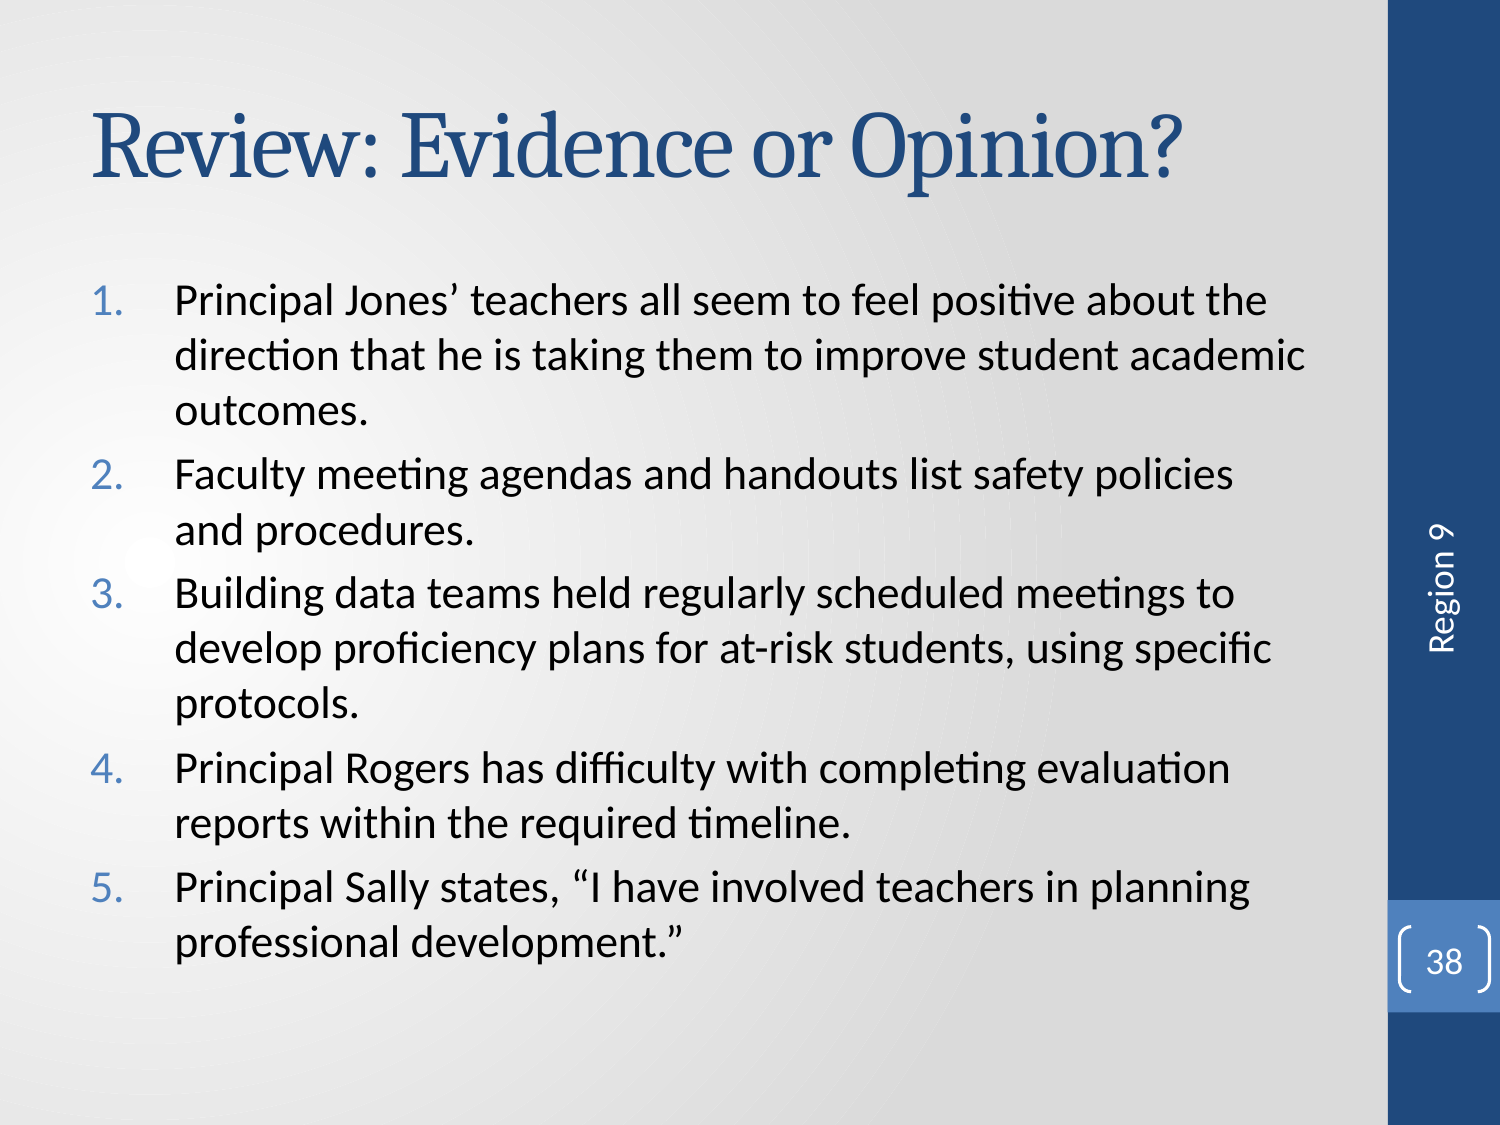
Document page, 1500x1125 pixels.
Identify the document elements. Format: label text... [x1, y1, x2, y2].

footer Region 9 [1408, 500, 1469, 889]
slide_number 38 [1397, 925, 1492, 994]
list Principal Jones’ teachers all seem to feel positive about the direction that he is taking them to improve student academic outcomes. Faculty meeting agendas and handouts list safety policies and procedures. Building data teams held regularly scheduled meetings to develop proficiency plans for at-risk students, using specific protocols. Principal Rogers has difficulty with completing evaluation reports within the required timeline. Principal Sally states, “I have involved teachers in planning professional development.” [75, 262, 1325, 1050]
title Review: Evidence or Opinion? [75, 45, 1325, 233]
